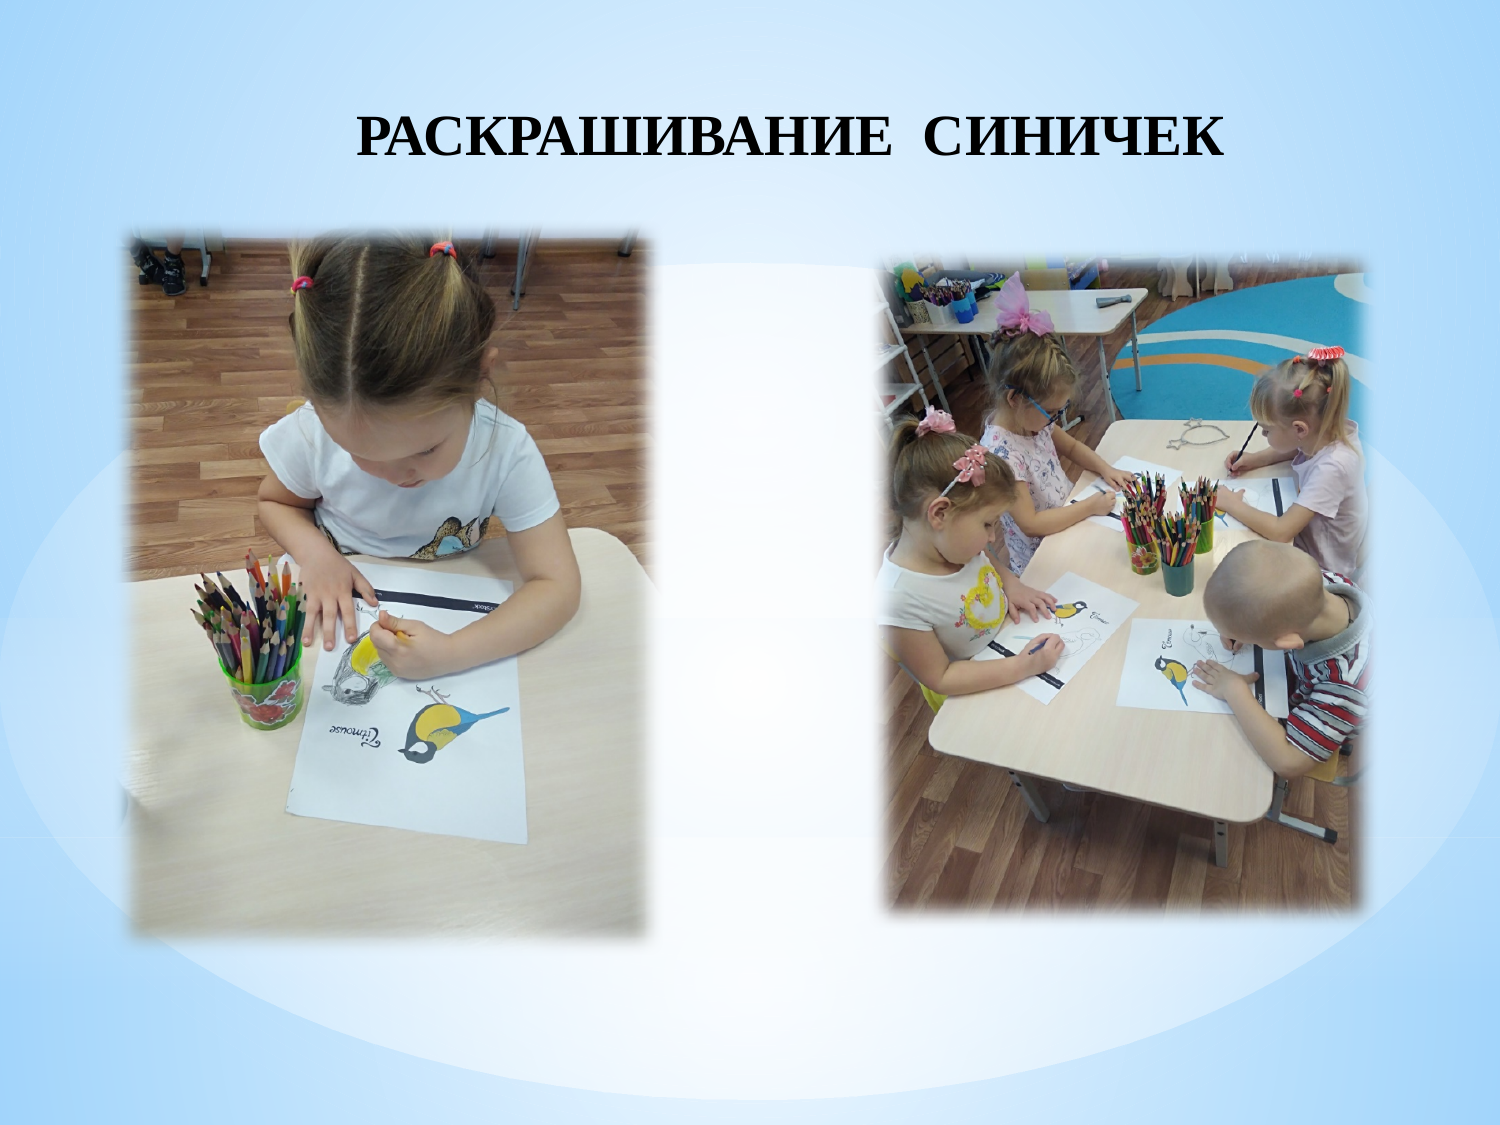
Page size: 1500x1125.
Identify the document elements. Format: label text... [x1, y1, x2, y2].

text_box РАСКРАШИВАНИЕ СИНИЧЕК [341, 90, 1240, 175]
picture [111, 219, 665, 956]
picture [867, 247, 1379, 929]
